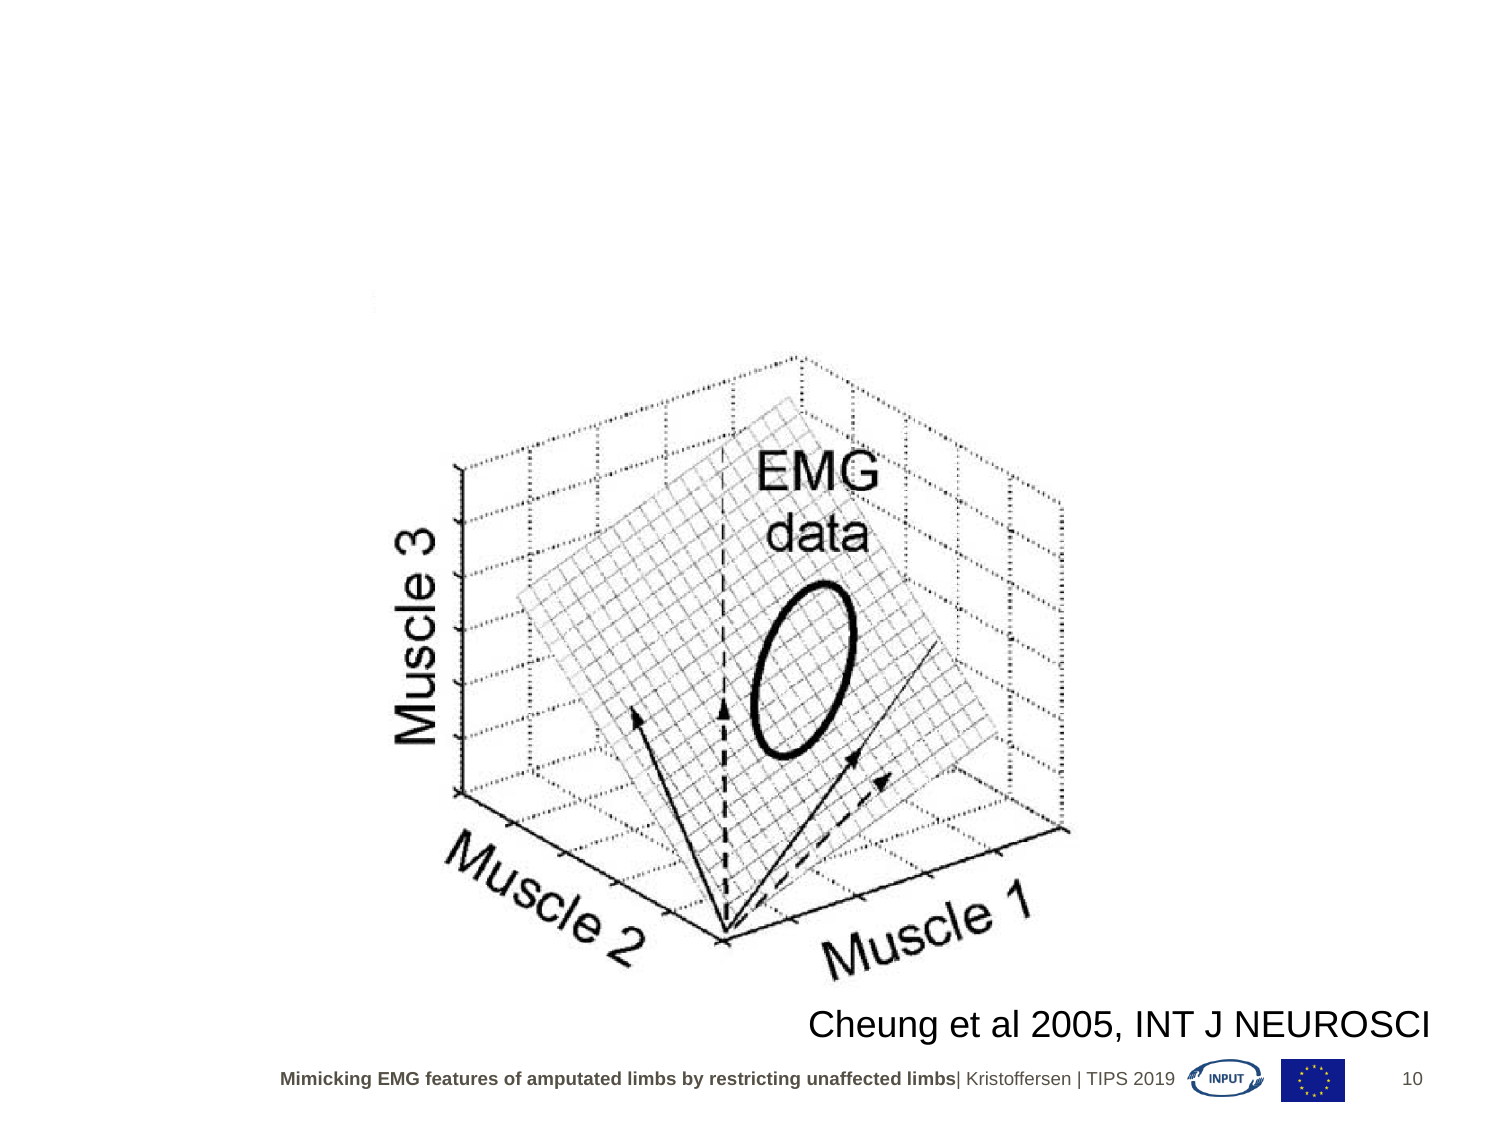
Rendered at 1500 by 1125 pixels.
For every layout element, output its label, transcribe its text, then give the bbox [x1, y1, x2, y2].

footer Mimicking EMG features of amputated limbs by restricting unaffected limbs| Kristoffersen | TIPS 2019 [76, 1061, 1176, 1094]
picture [1281, 1059, 1345, 1102]
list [371, 290, 1129, 1000]
picture [1187, 1059, 1264, 1097]
slide_number 10 [1370, 1061, 1424, 1094]
text_box Cheung et al 2005, INT J NEUROSCI [718, 992, 1447, 1052]
